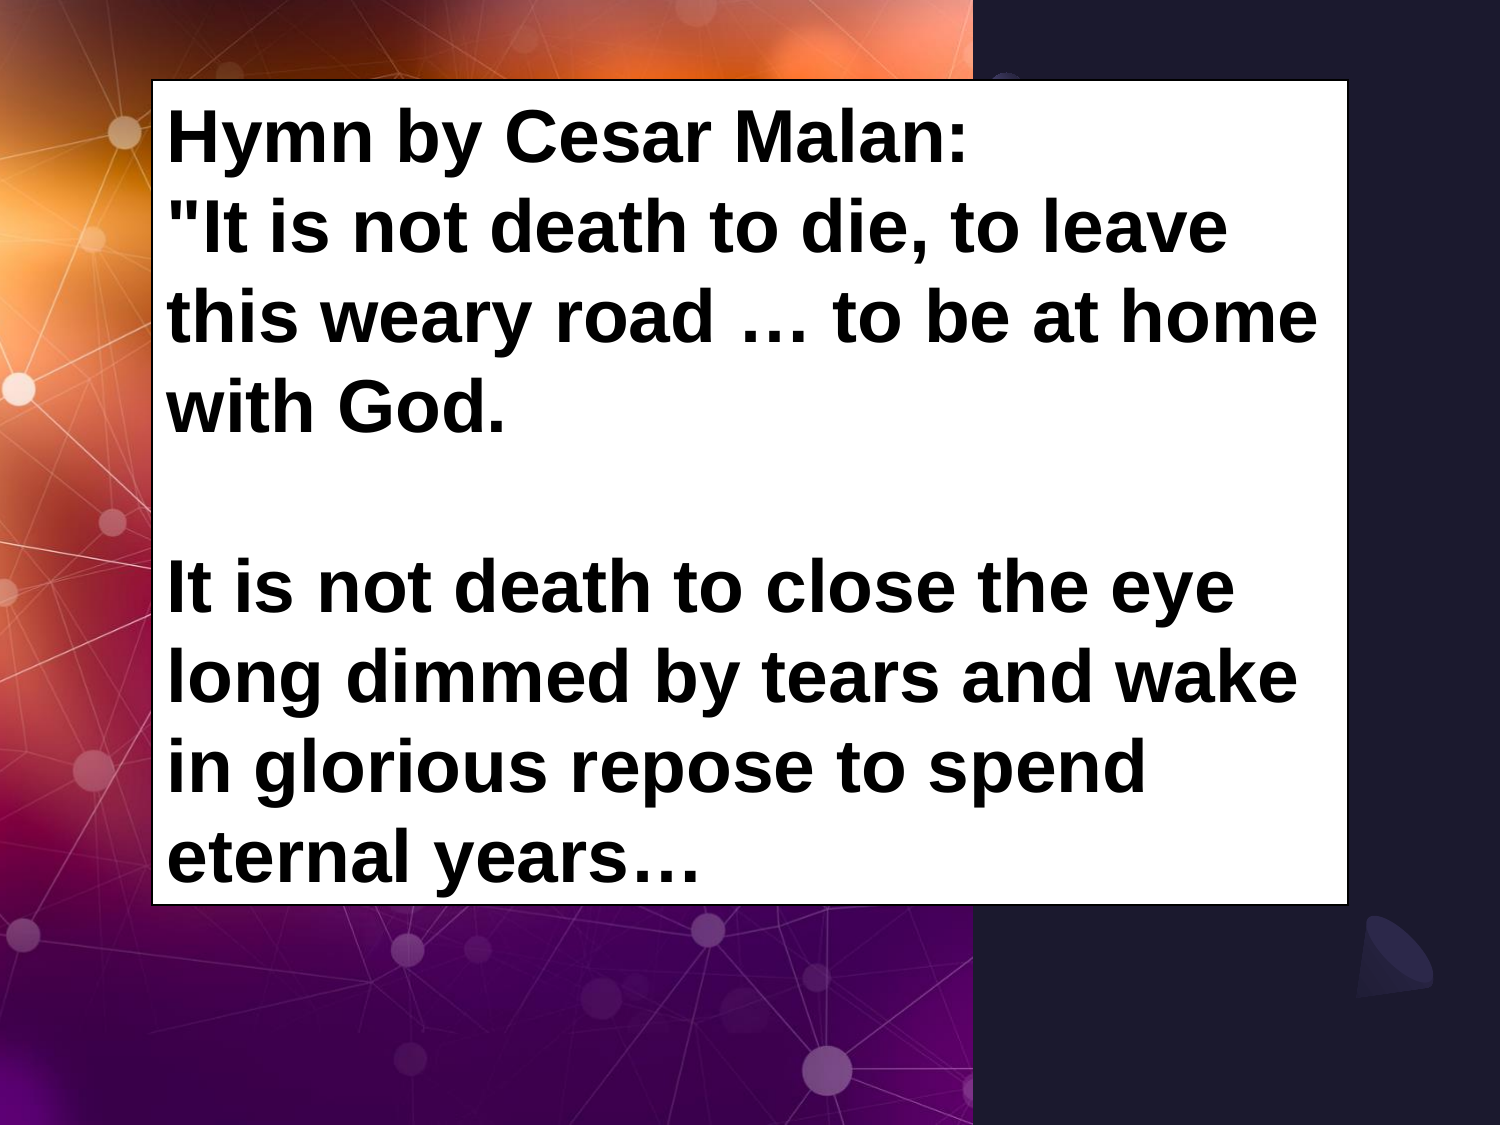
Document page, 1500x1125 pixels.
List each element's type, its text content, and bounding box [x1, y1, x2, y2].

text_box Hymn by Cesar Malan: "It is not death to die, to leave this weary road … to be at home with God. It is not death to close the eye long dimmed by tears and wake in glorious repose to spend eternal years… [973, 79, 1349, 906]
picture [0, 0, 973, 1125]
